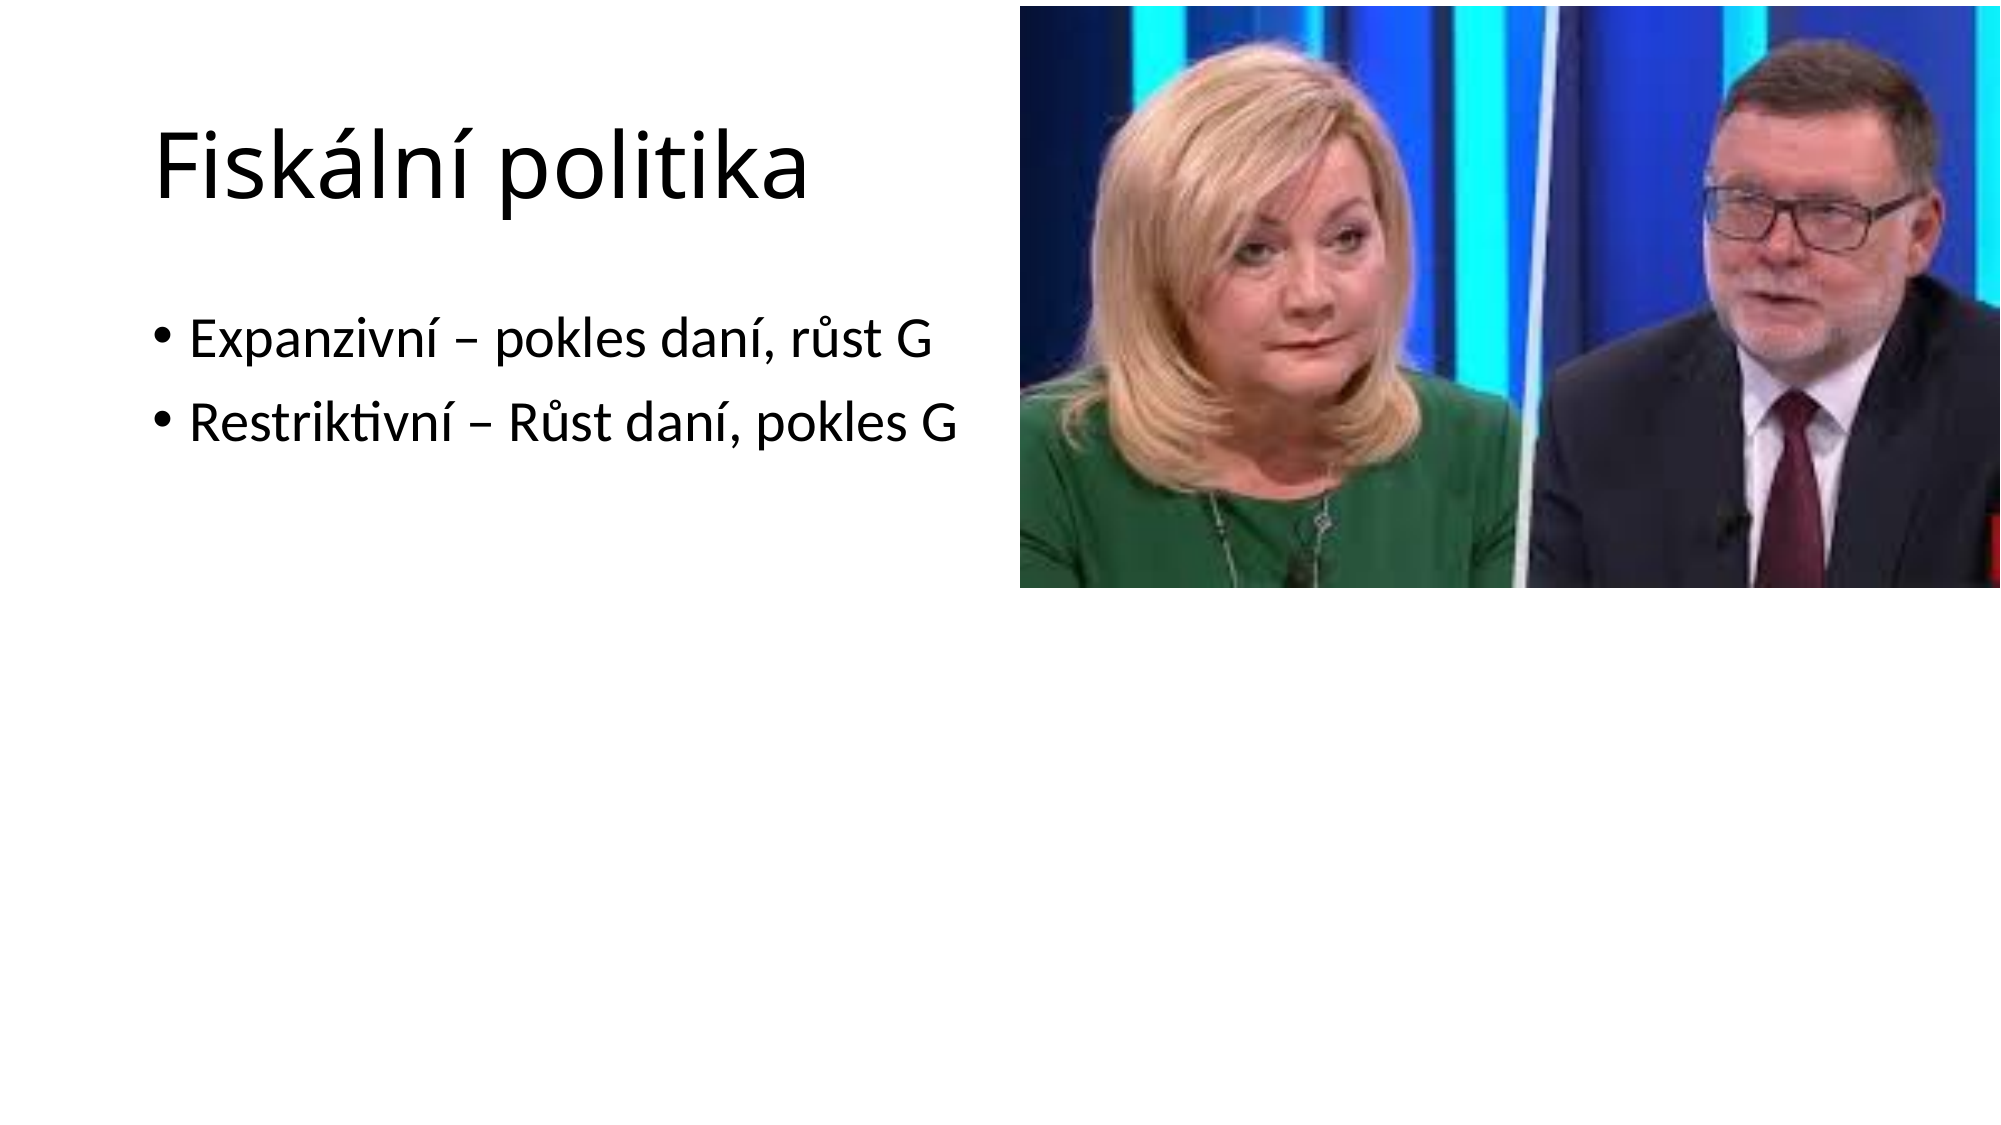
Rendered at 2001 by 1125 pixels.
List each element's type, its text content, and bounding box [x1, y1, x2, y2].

list Expanzivní – pokles daní, růst G Restriktivní – Růst daní, pokles G [137, 299, 1863, 1014]
picture [1019, 6, 2000, 588]
title Fiskální politika [137, 59, 1019, 278]
